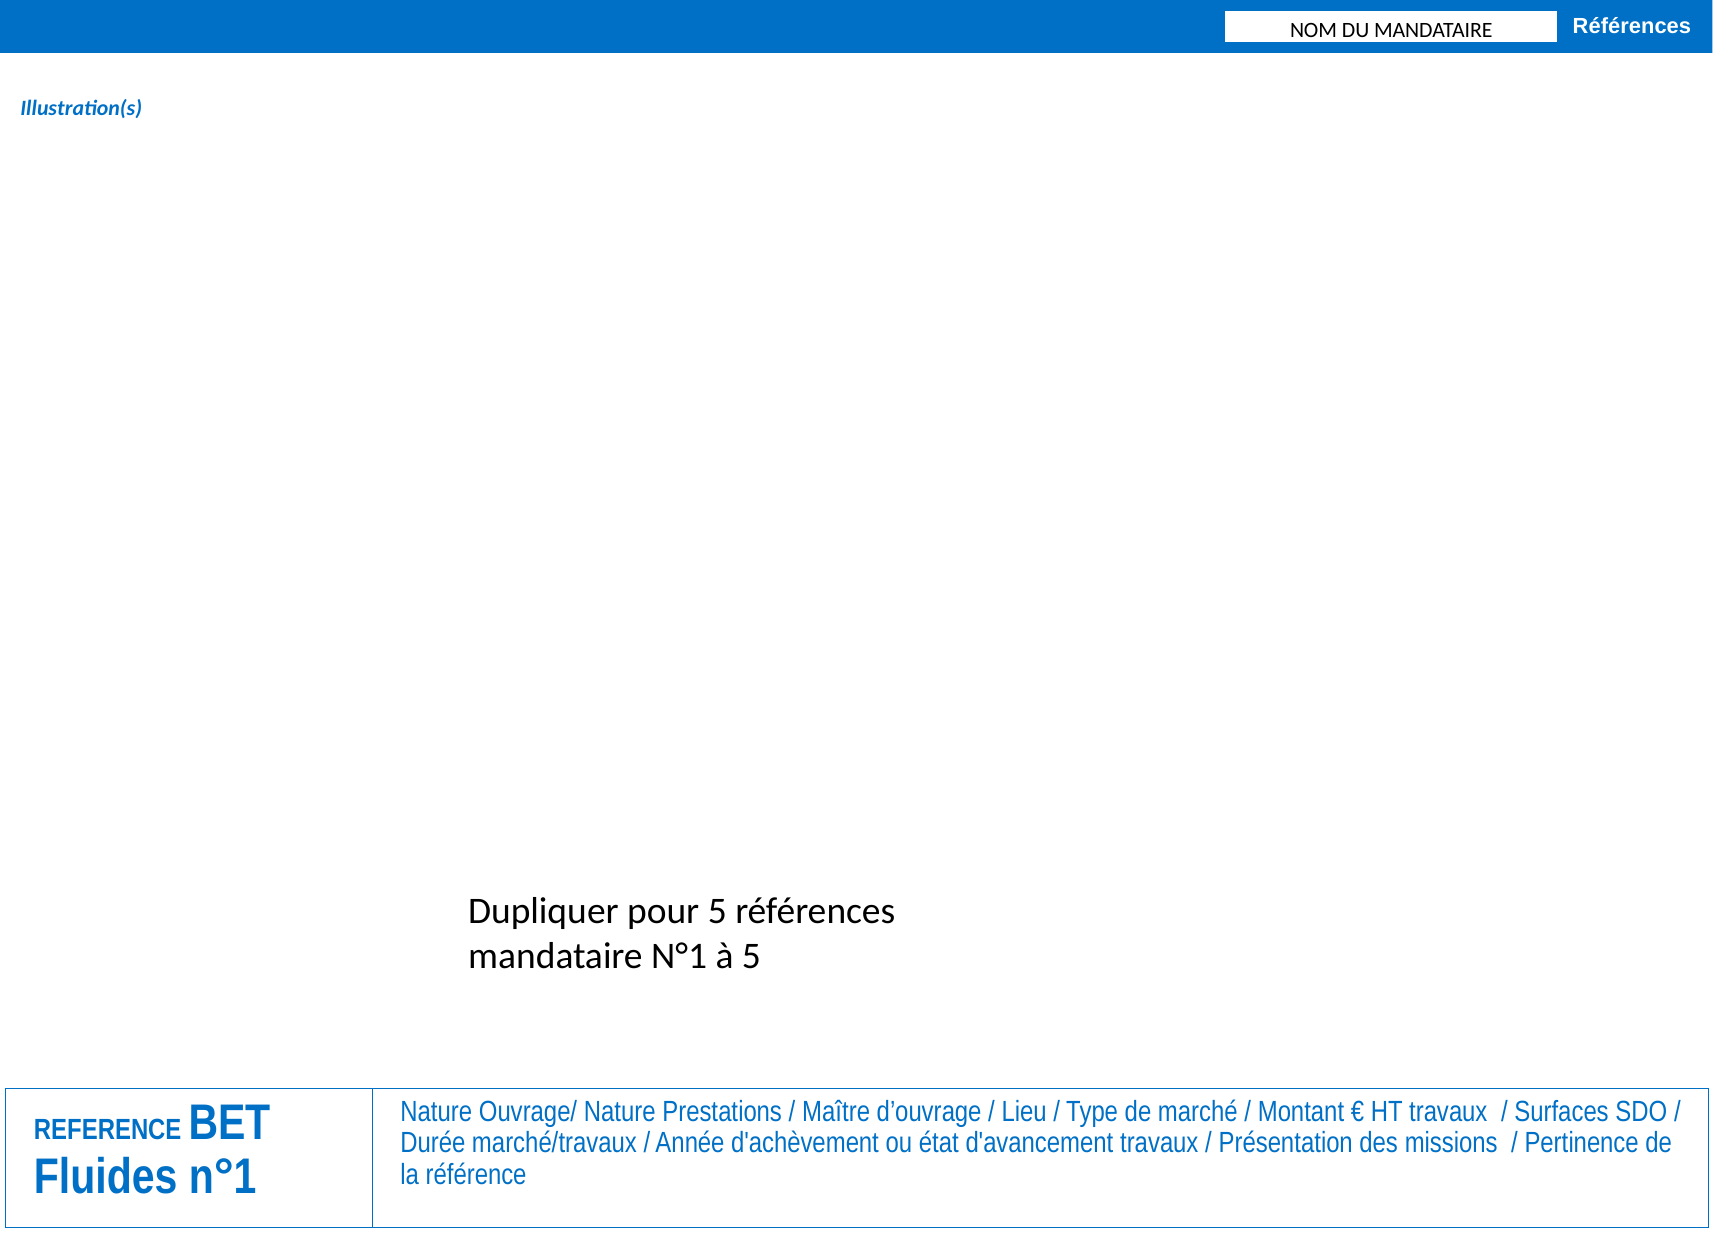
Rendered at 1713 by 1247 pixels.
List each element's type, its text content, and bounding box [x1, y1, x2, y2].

text_box NOM DU MANDATAIRE [1224, 9, 1559, 44]
text_box Nature Ouvrage/ Nature Prestations / Maître d’ouvrage / Lieu / Type de marché / Montant € HT travaux / Surfaces SDO / Durée marché/travaux / Année d'achèvement ou état d'avancement travaux / Présentation des missions / Pertinence de la référence [372, 1088, 1709, 1228]
text_box Dupliquer pour 5 références mandataire N°1 à 5 [453, 878, 1076, 984]
text_box REFERENCE BET Fluides n°1 [5, 1088, 372, 1228]
text_box Illustration(s) [5, 86, 902, 128]
title Références [0, 0, 1713, 53]
